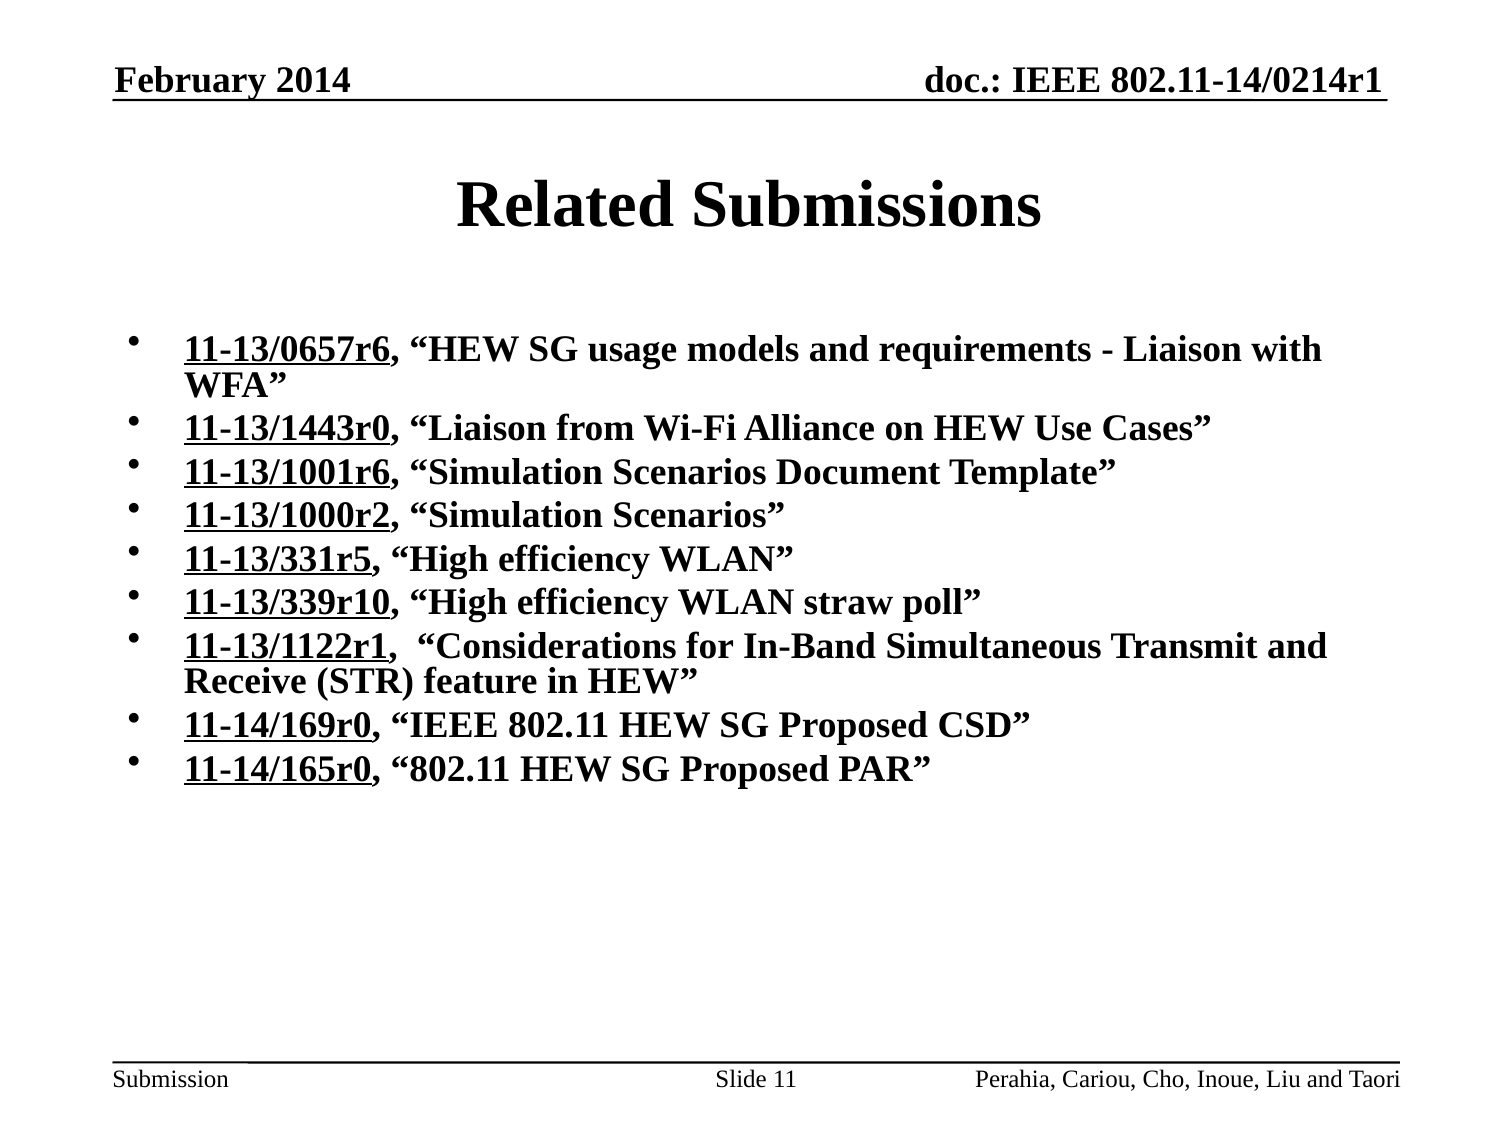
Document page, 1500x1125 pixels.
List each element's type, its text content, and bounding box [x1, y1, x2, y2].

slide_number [114, 54, 354, 100]
slide_number Slide 11 [712, 1062, 800, 1093]
list 11-13/0657r6, “HEW SG usage models and requirements - Liaison with WFA” 11-13/1443r0, “Liaison from Wi-Fi Alliance on HEW Use Cases” 11-13/1001r6, “Simulation Scenarios Document Template” 11-13/1000r2, “Simulation Scenarios” 11-13/331r5, “High efficiency WLAN” 11-13/339r10, “High efficiency WLAN straw poll” 11-13/1122r1, “Considerations for In-Band Simultaneous Transmit and Receive (STR) feature in HEW” 11-14/169r0, “IEEE 802.11 HEW SG Proposed CSD” 11-14/165r0, “802.11 HEW SG Proposed PAR” [112, 324, 1388, 1000]
footer Perahia, Cariou, Cho, Inoue, Liu and Taori [963, 1062, 1402, 1093]
title Related Submissions [112, 112, 1388, 288]
